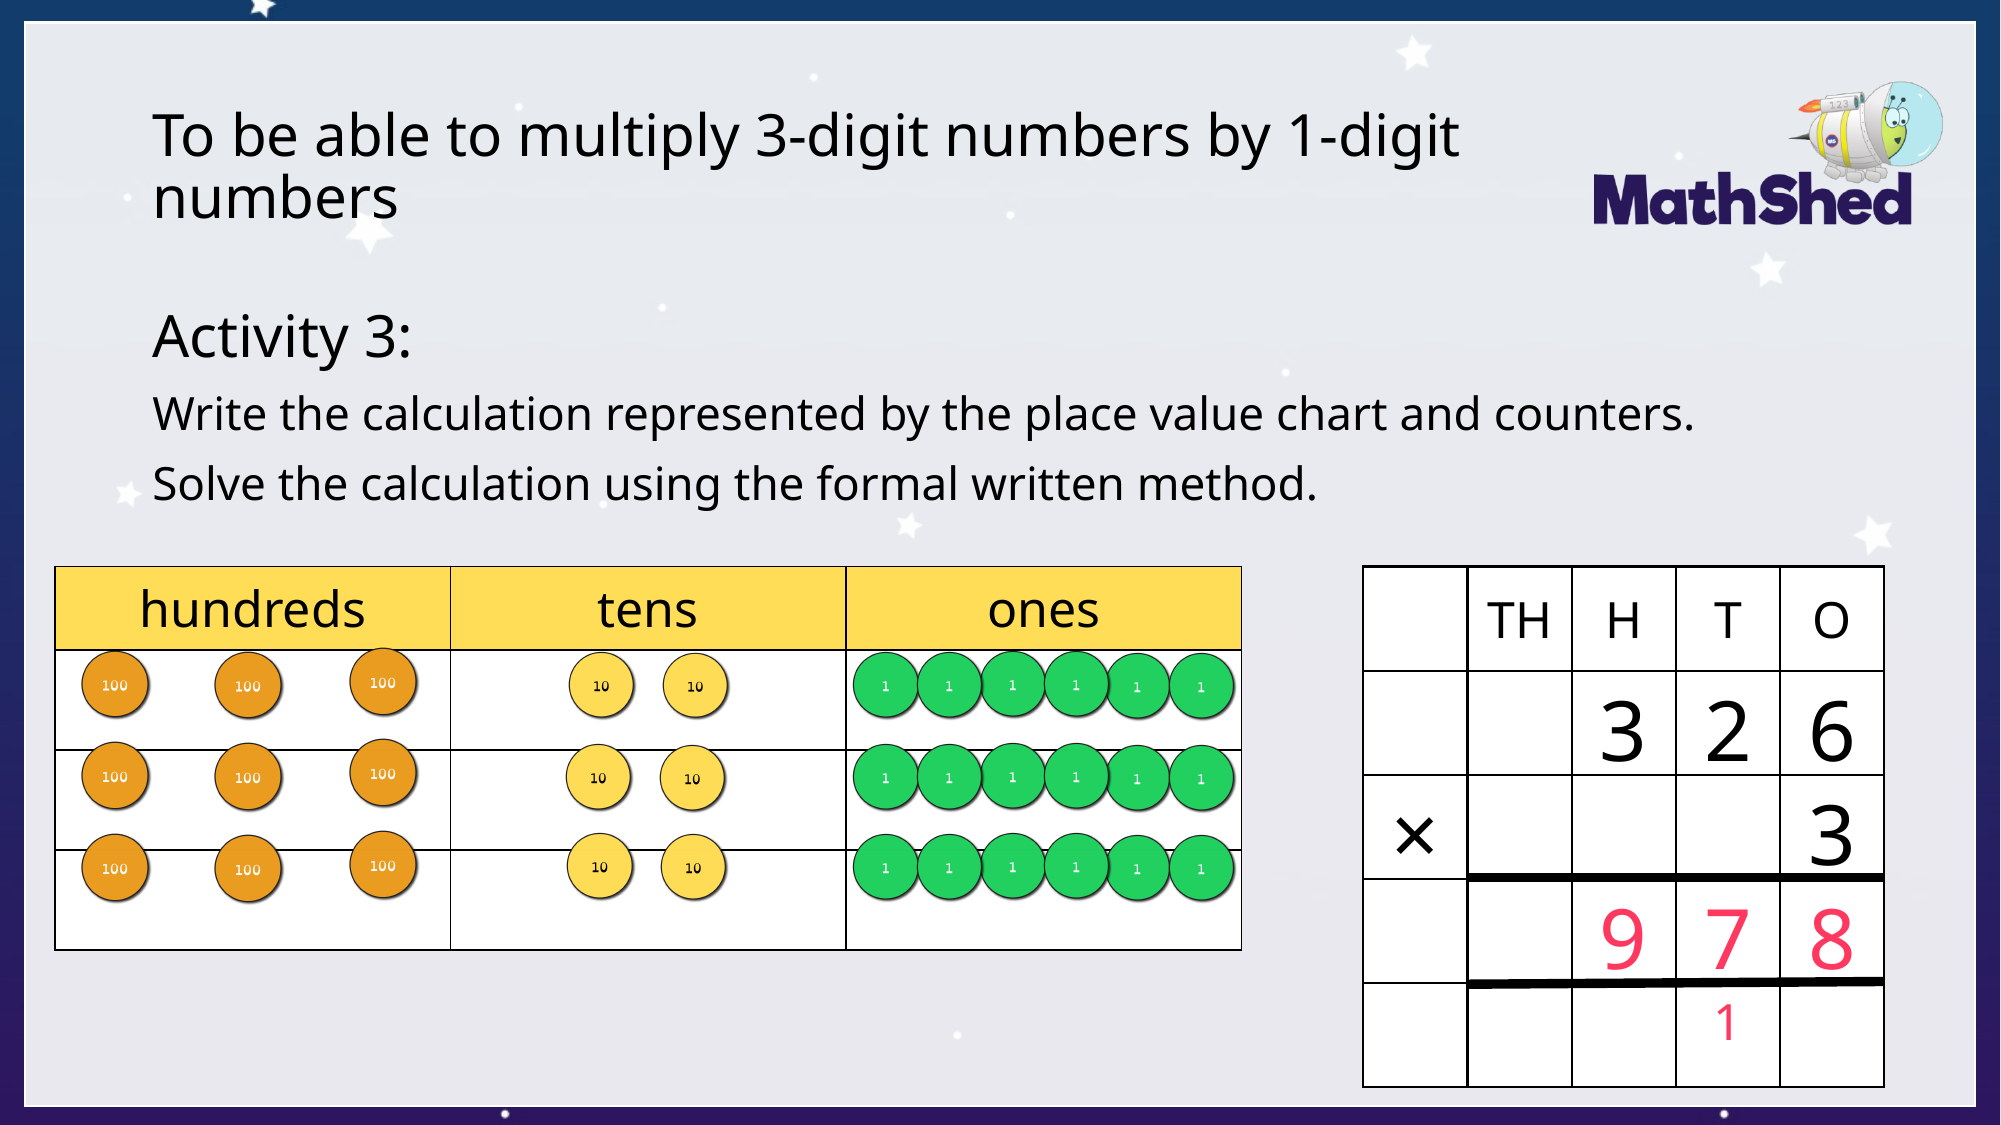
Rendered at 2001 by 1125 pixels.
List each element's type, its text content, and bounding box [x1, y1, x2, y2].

table_cell [451, 651, 845, 749]
text_box [1362, 878, 1467, 982]
text_box [1467, 670, 1571, 774]
text_box [1675, 774, 1779, 873]
text_box [1571, 988, 1675, 1088]
table_cell [56, 751, 450, 849]
text_box H [1571, 565, 1675, 670]
text_box TH [1467, 565, 1571, 670]
text_box [1496, 387, 1648, 540]
text_box [1467, 774, 1571, 873]
text_box [1362, 565, 1467, 670]
table_cell [847, 651, 1241, 749]
table_header hundreds [56, 567, 450, 649]
text_box [1362, 670, 1467, 774]
text_box [1779, 987, 1885, 1088]
table_cell [451, 751, 845, 849]
text_box 9 [1571, 882, 1675, 978]
picture [0, 0, 2001, 1125]
text_box 7 [1675, 882, 1779, 978]
text_box 3 [1571, 670, 1675, 774]
text_box 2 [1675, 670, 1779, 774]
text_box T [1675, 565, 1779, 670]
table_cell [847, 751, 1241, 849]
text_box [1364, 980, 1470, 1087]
text_box [1467, 989, 1571, 1088]
text_box [1571, 774, 1675, 873]
text_box 6 [1779, 670, 1885, 774]
text_box × [1362, 774, 1467, 878]
table_cell [451, 851, 845, 949]
title To be able to multiply 3-digit numbers by 1-digit numbers [137, 59, 1578, 278]
text_box 8 [1779, 878, 1885, 977]
text_box 1 [1675, 987, 1779, 1088]
table_cell [56, 651, 450, 749]
text_box O [1779, 565, 1885, 670]
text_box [1467, 981, 1885, 985]
text_box [1467, 878, 1571, 979]
table_header ones [847, 567, 1241, 649]
table_header tens [451, 567, 845, 649]
list Activity 3: Write the calculation represented by the place value chart and counters. Solve the calculation using the formal written method. [137, 299, 1863, 1014]
table_cell [56, 851, 450, 949]
text_box 3 [1779, 774, 1885, 877]
table_cell [847, 851, 1241, 949]
